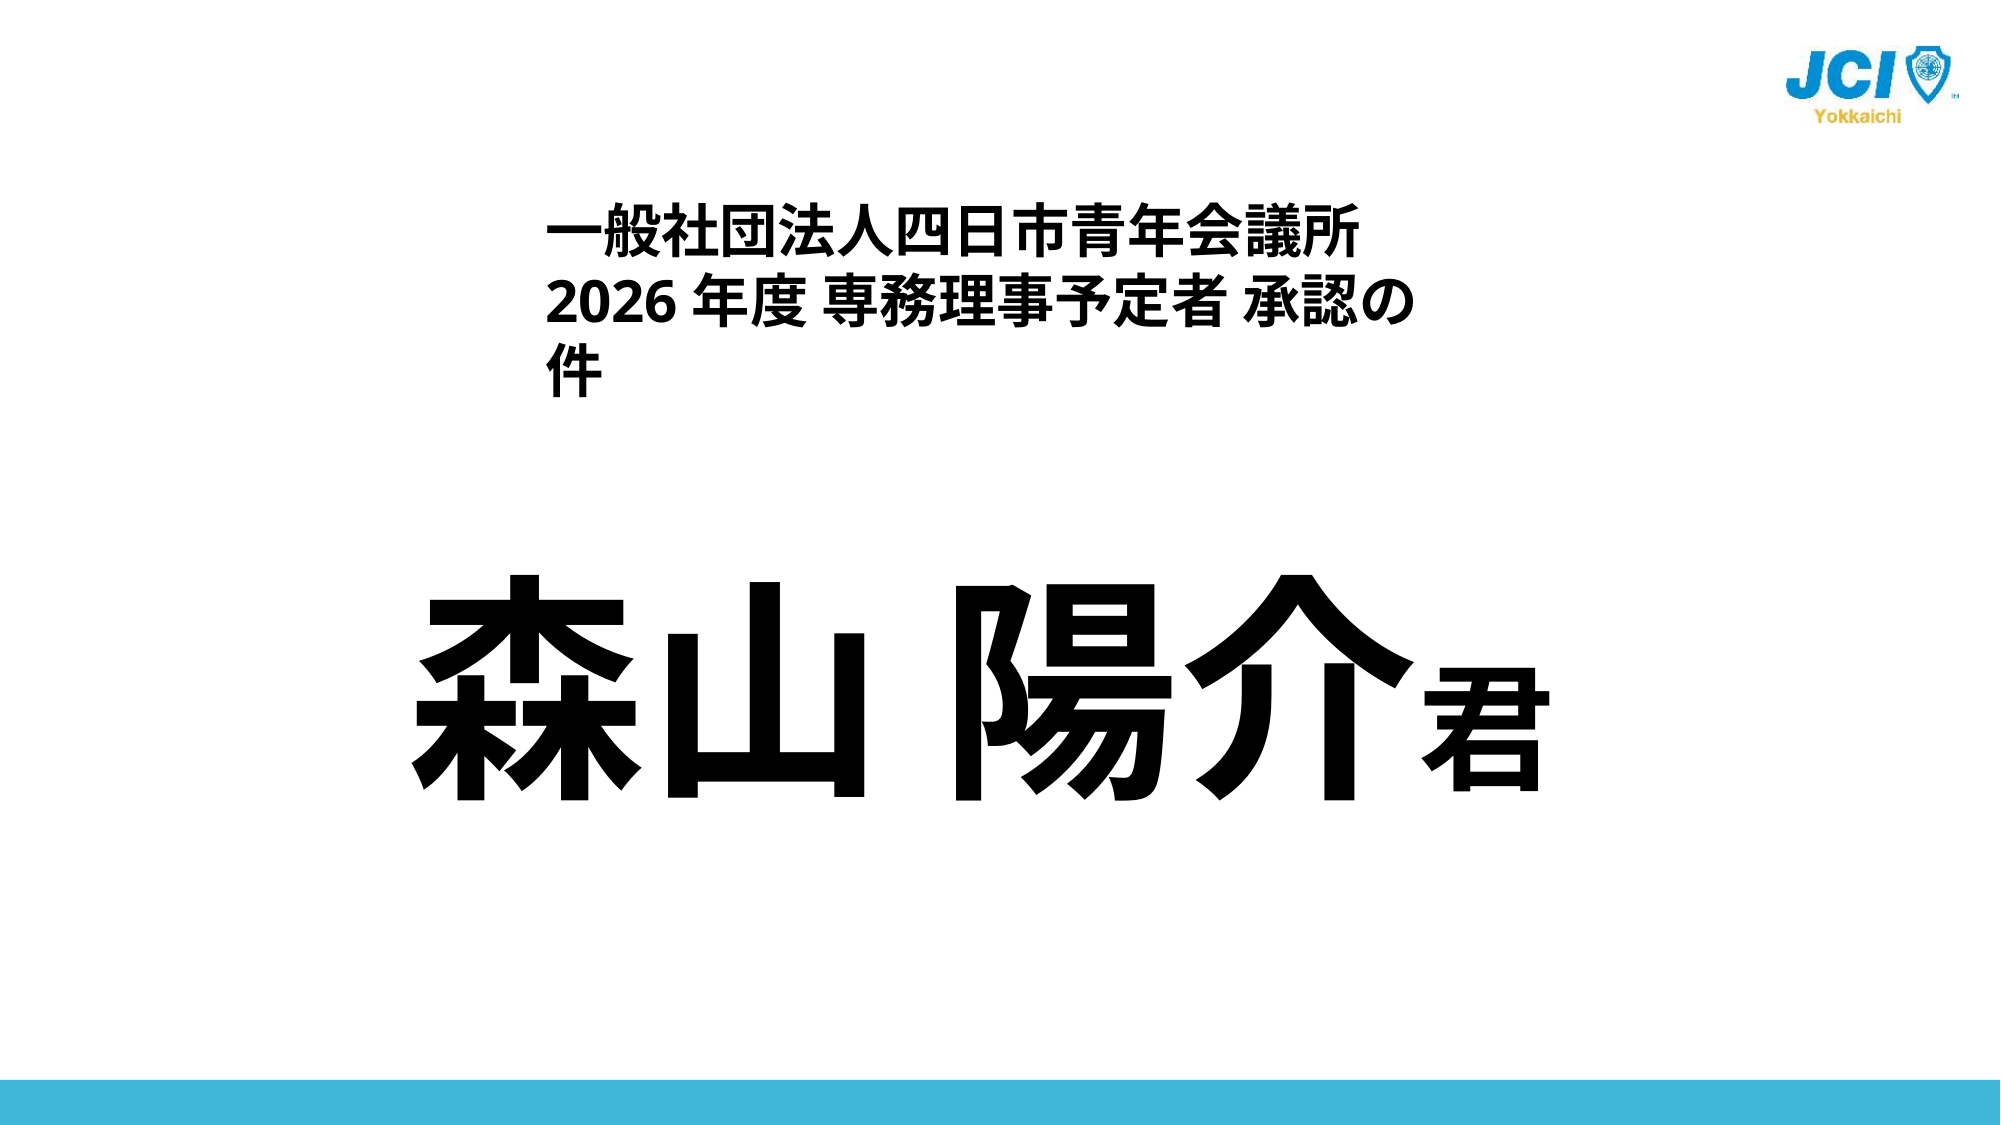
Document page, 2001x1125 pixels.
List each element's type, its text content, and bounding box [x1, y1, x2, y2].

picture [1784, 45, 1961, 124]
text_box 森山 陽介君 [391, 388, 1774, 835]
text_box 一般社団法人四日市青年会議所 2026年度 専務理事予定者 承認の件 [530, 186, 1470, 412]
